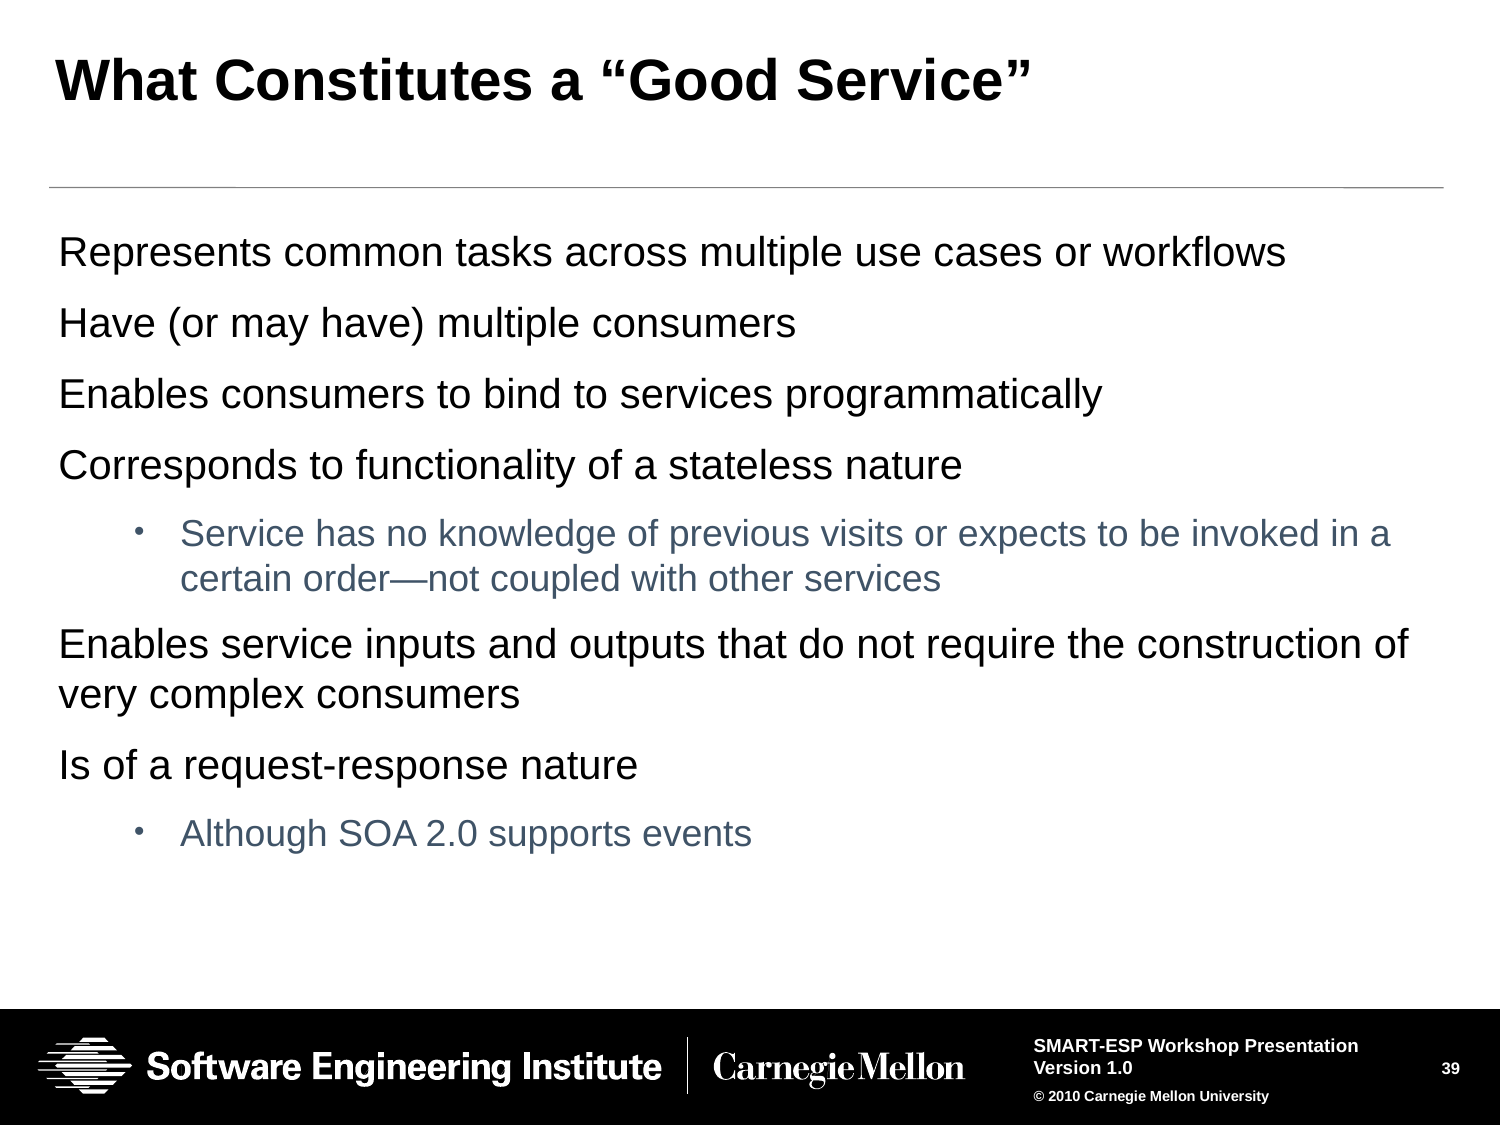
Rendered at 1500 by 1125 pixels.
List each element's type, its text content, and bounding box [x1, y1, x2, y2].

title What Constitutes a “Good Service” [55, 49, 1451, 114]
list Represents common tasks across multiple use cases or workflows Have (or may have) multiple consumers Enables consumers to bind to services programmatically Corresponds to functionality of a stateless nature Service has no knowledge of previous visits or expects to be invoked in a certain order—not coupled with other services Enables service inputs and outputs that do not require the construction of very complex consumers Is of a request-response nature Although SOA 2.0 supports events [58, 224, 1438, 953]
